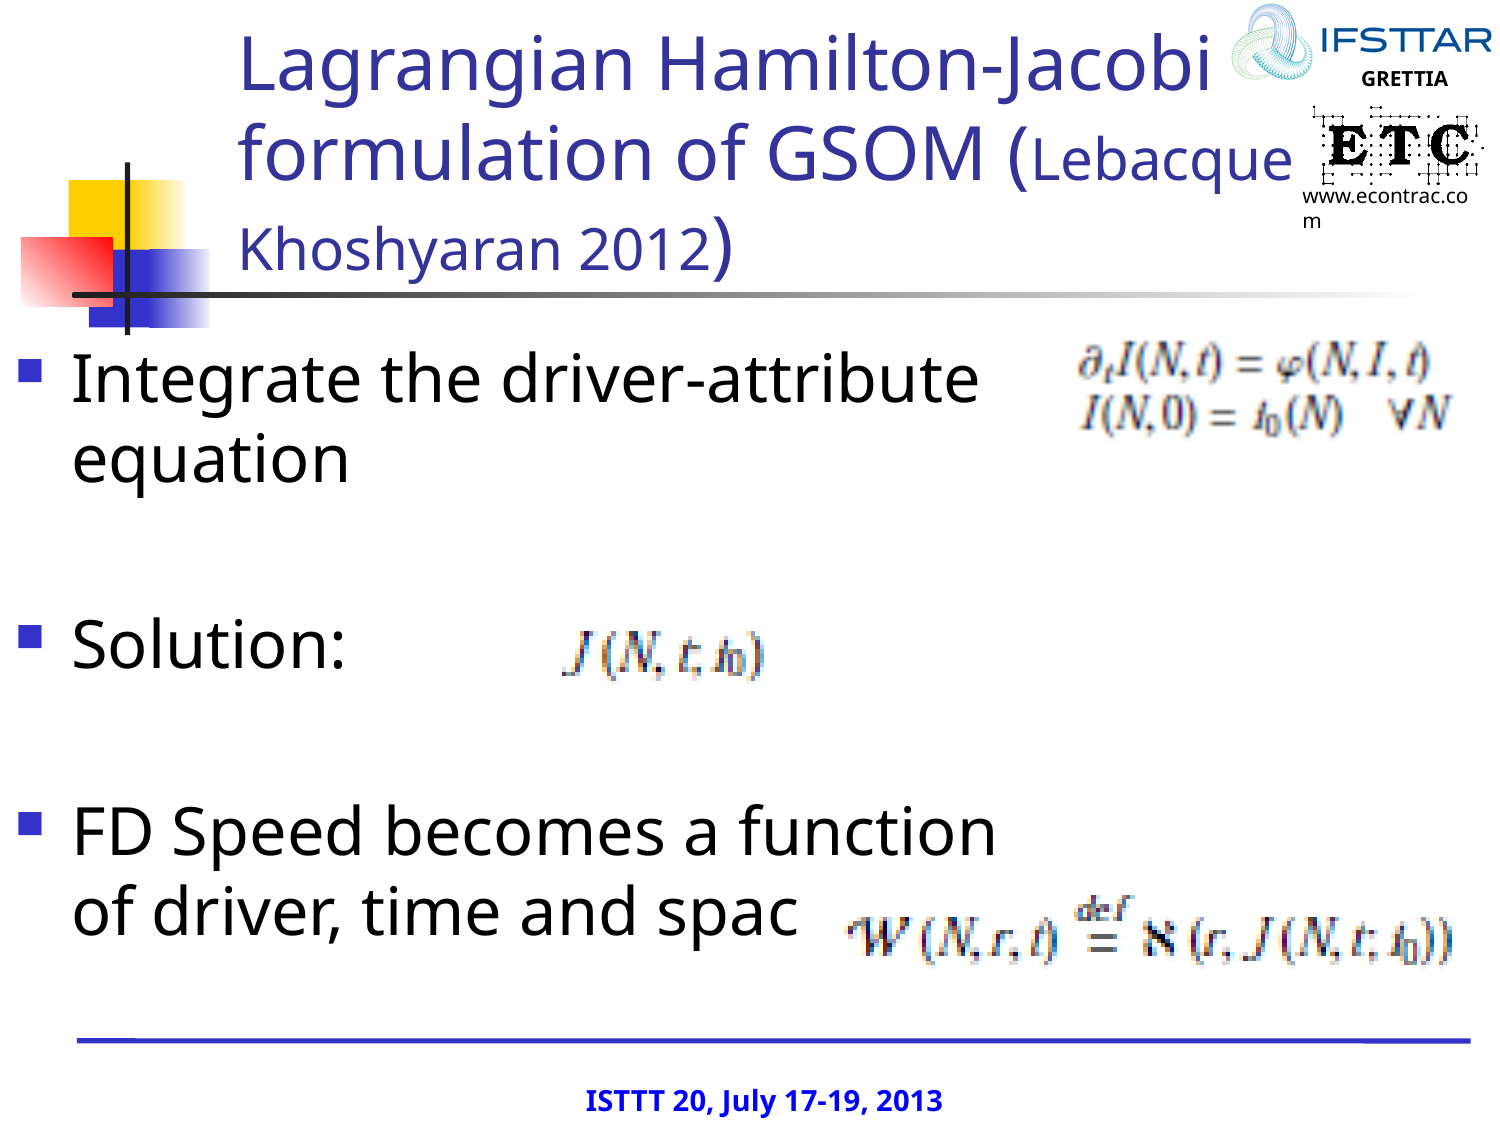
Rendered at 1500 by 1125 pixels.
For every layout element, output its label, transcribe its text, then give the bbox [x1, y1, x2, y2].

picture [800, 878, 1500, 997]
picture [1407, 105, 1484, 185]
list Integrate the driver-attribute equation Solution: FD Speed becomes a function of driver, time and spacing [0, 327, 1084, 990]
picture [1050, 316, 1500, 469]
picture [1230, 2, 1494, 82]
picture [1409, 74, 1417, 82]
footer ISTTT 20, July 17-19, 2013 [64, 1049, 1465, 1125]
title Lagrangian Hamilton-Jacobi formulation of GSOM (Lebacque Khoshyaran 2012) [222, 21, 1407, 294]
picture [562, 609, 769, 695]
